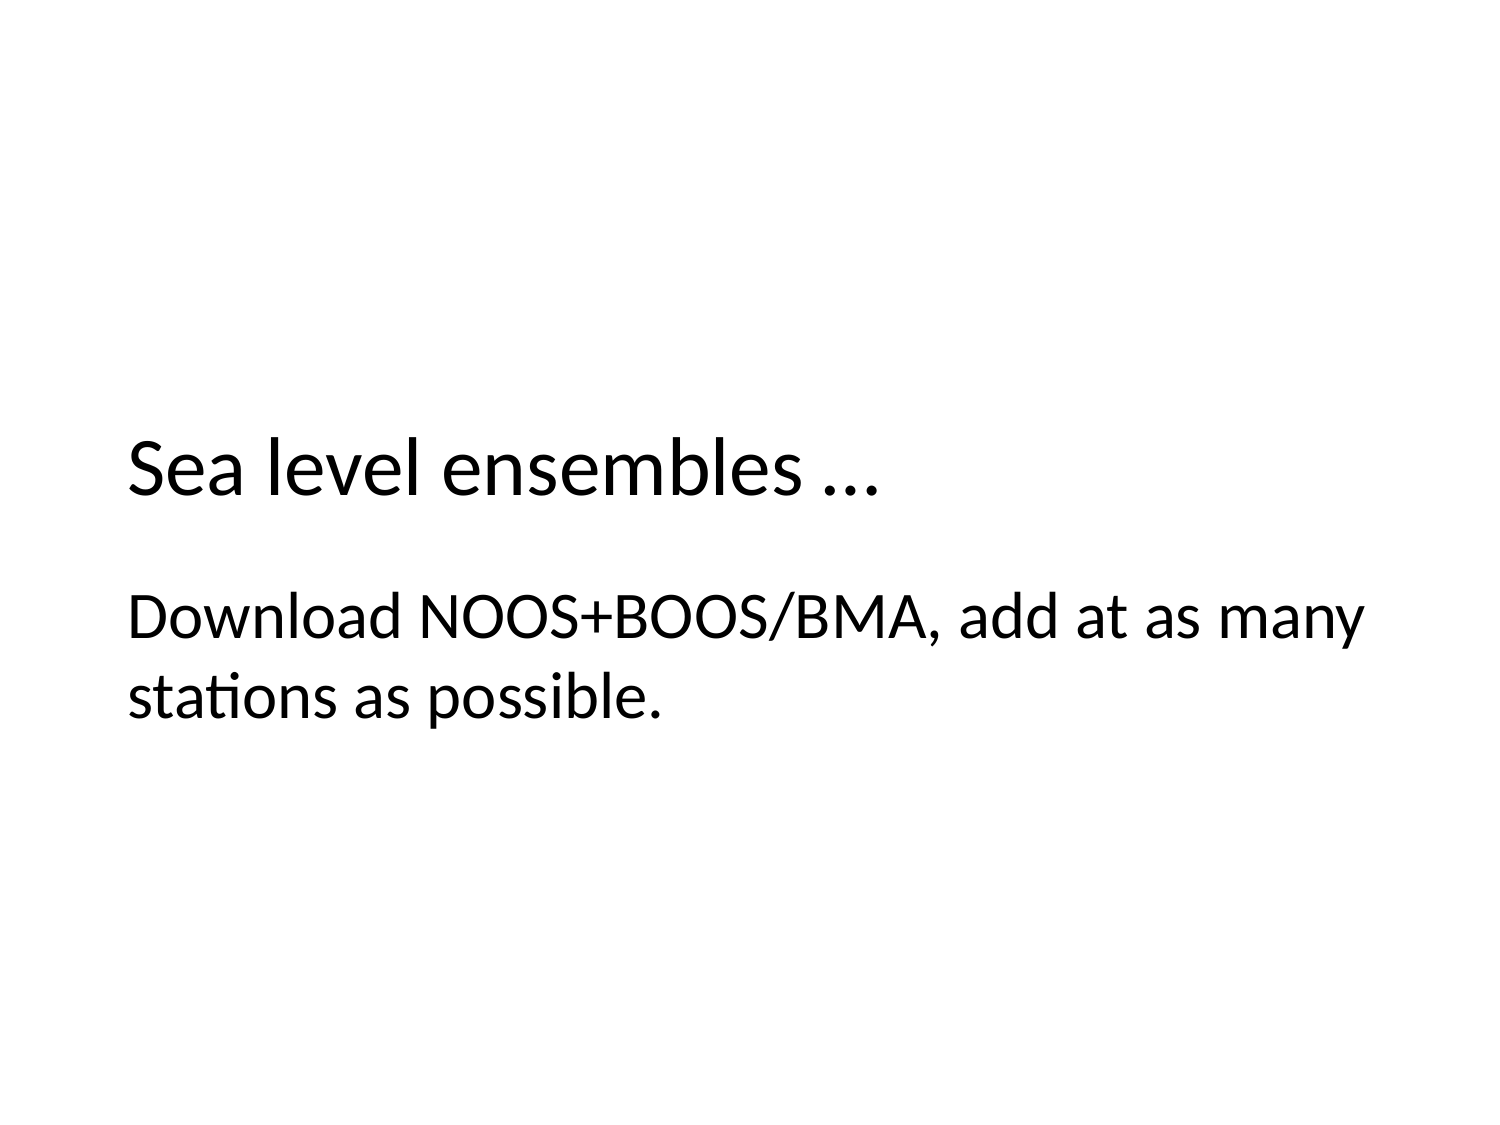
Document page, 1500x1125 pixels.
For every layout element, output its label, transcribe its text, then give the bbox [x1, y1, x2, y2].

title Sea level ensembles … Download NOOS+BOOS/BMA, add at as many stations as possible. [112, 451, 1388, 693]
